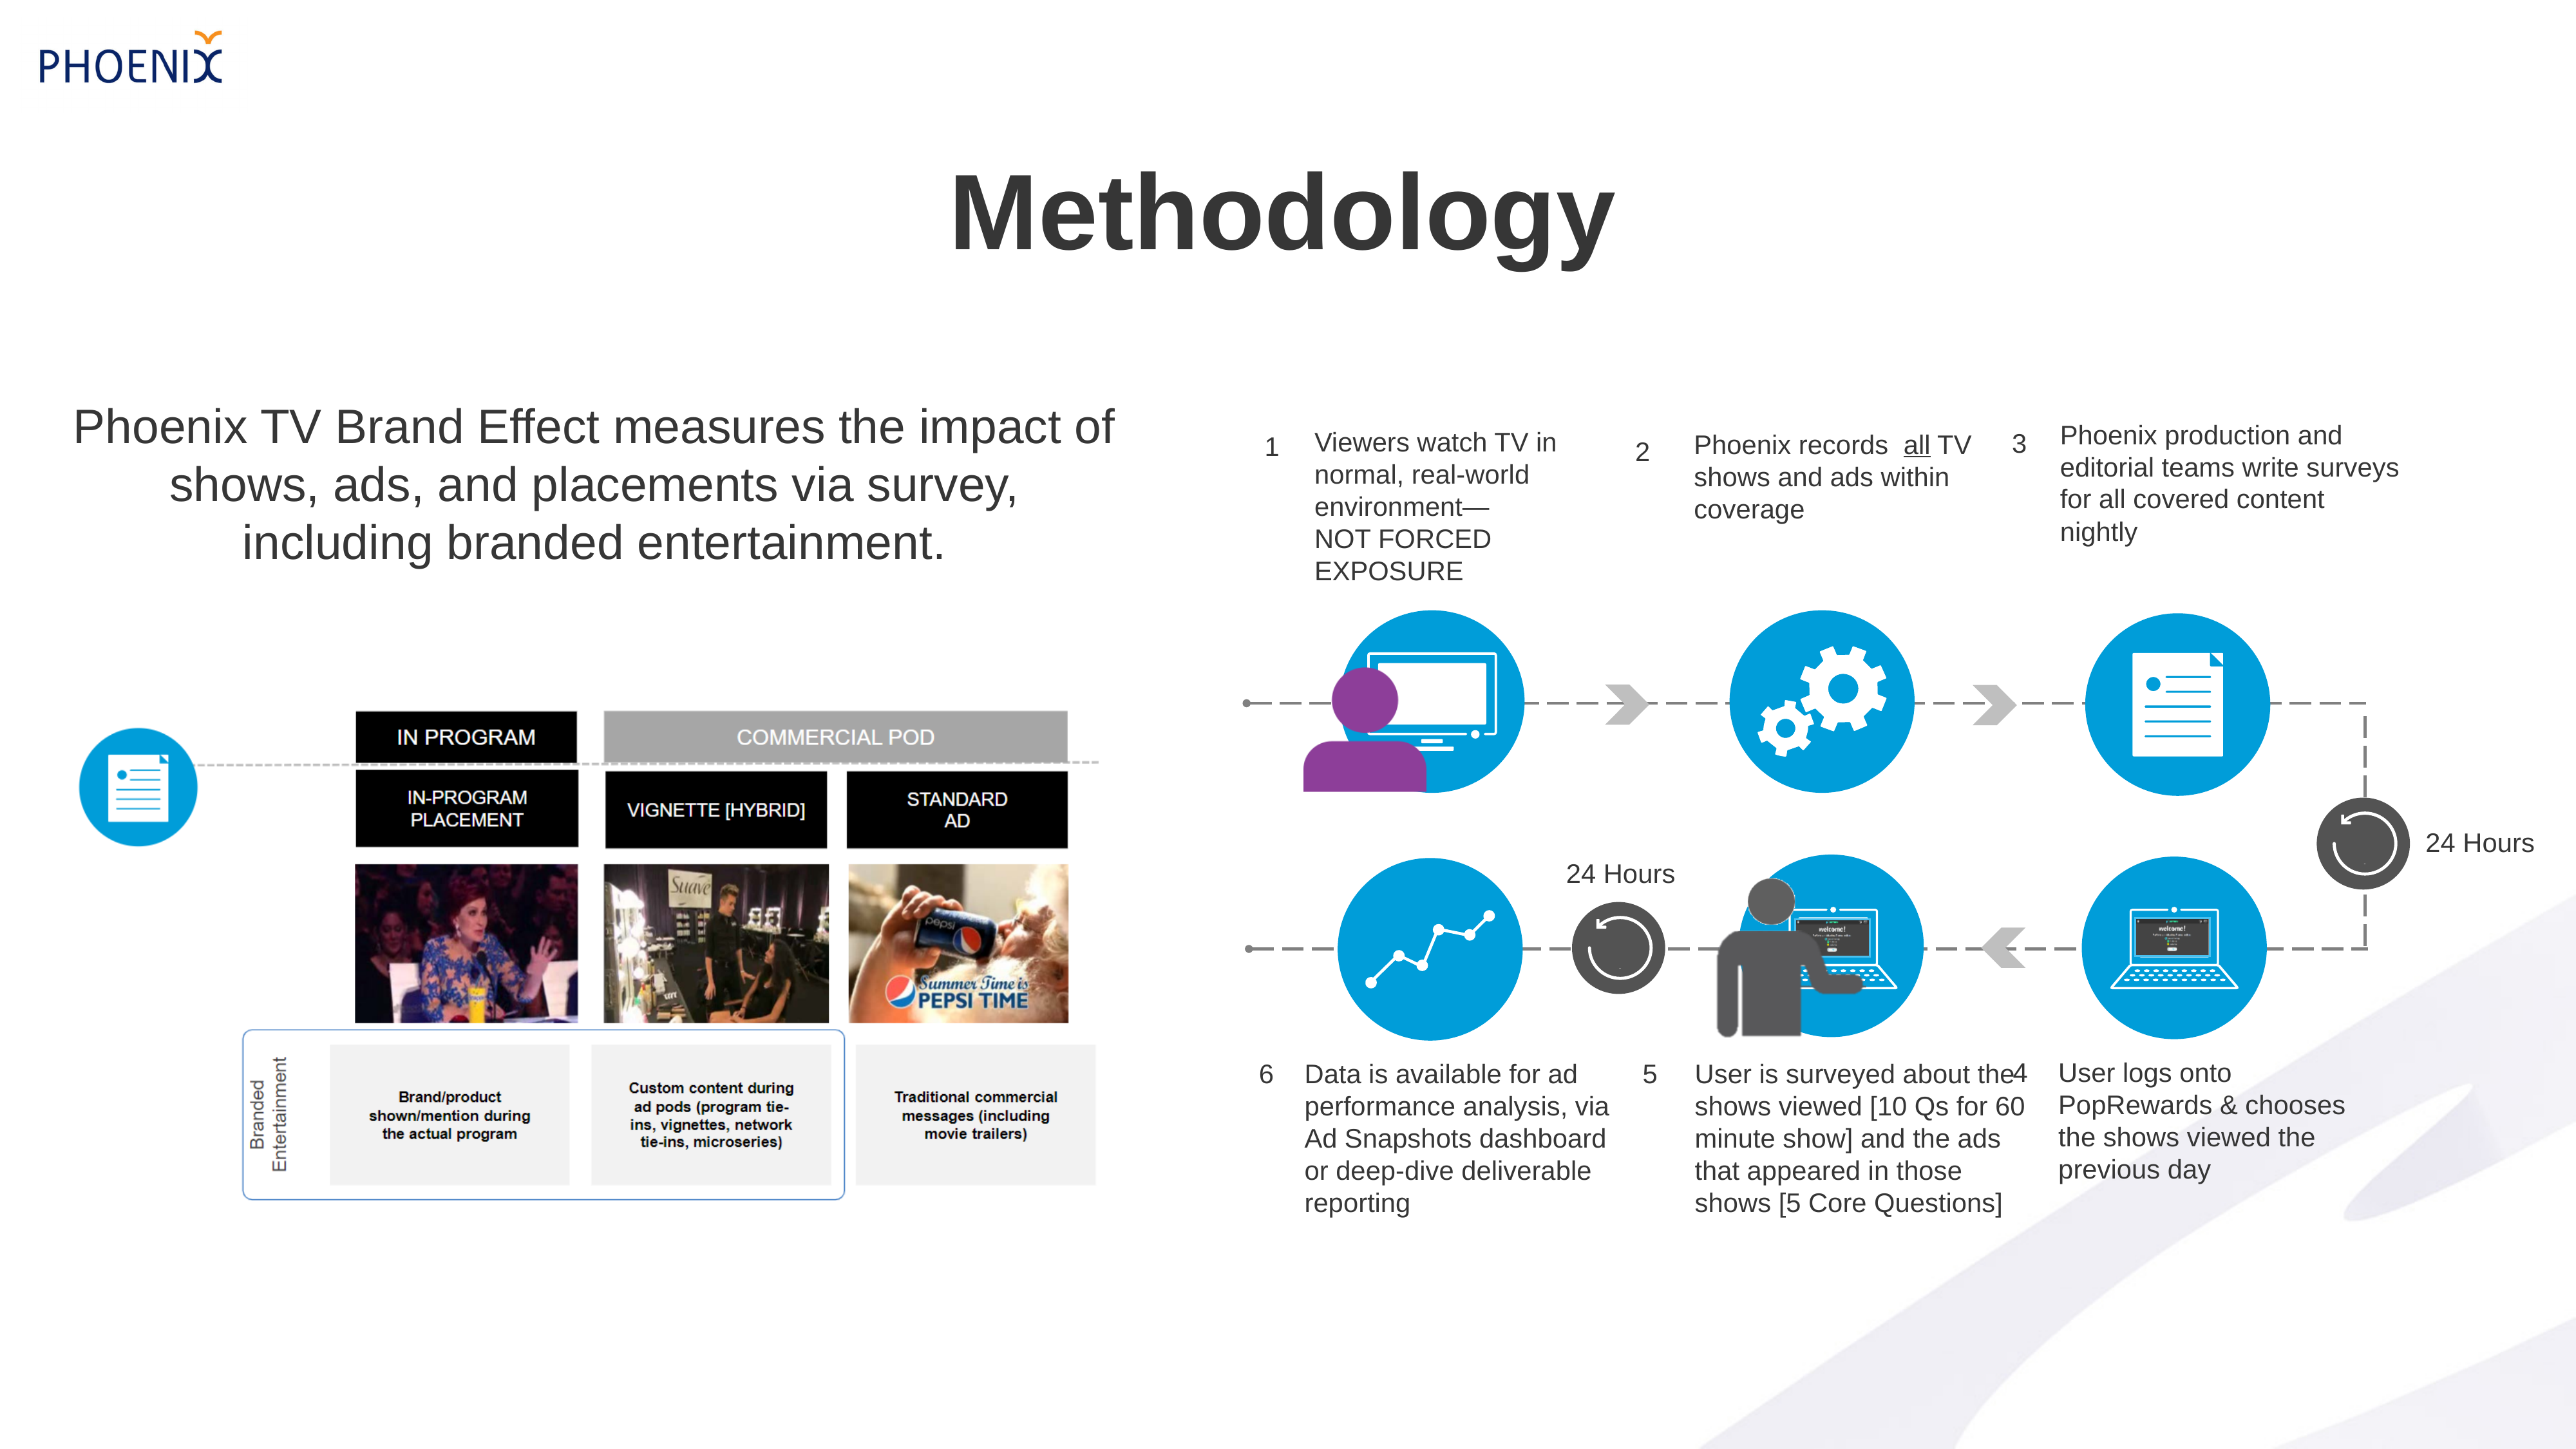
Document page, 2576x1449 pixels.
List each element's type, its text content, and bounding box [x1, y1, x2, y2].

picture [0, 0, 2576, 1449]
text_box Phoenix TV Brand Effect measures the impact of shows, ads, and placements via survey, including branded entertainment. [59, 390, 1130, 574]
text_box Methodology [71, 152, 2494, 391]
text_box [1246, 412, 2558, 1225]
